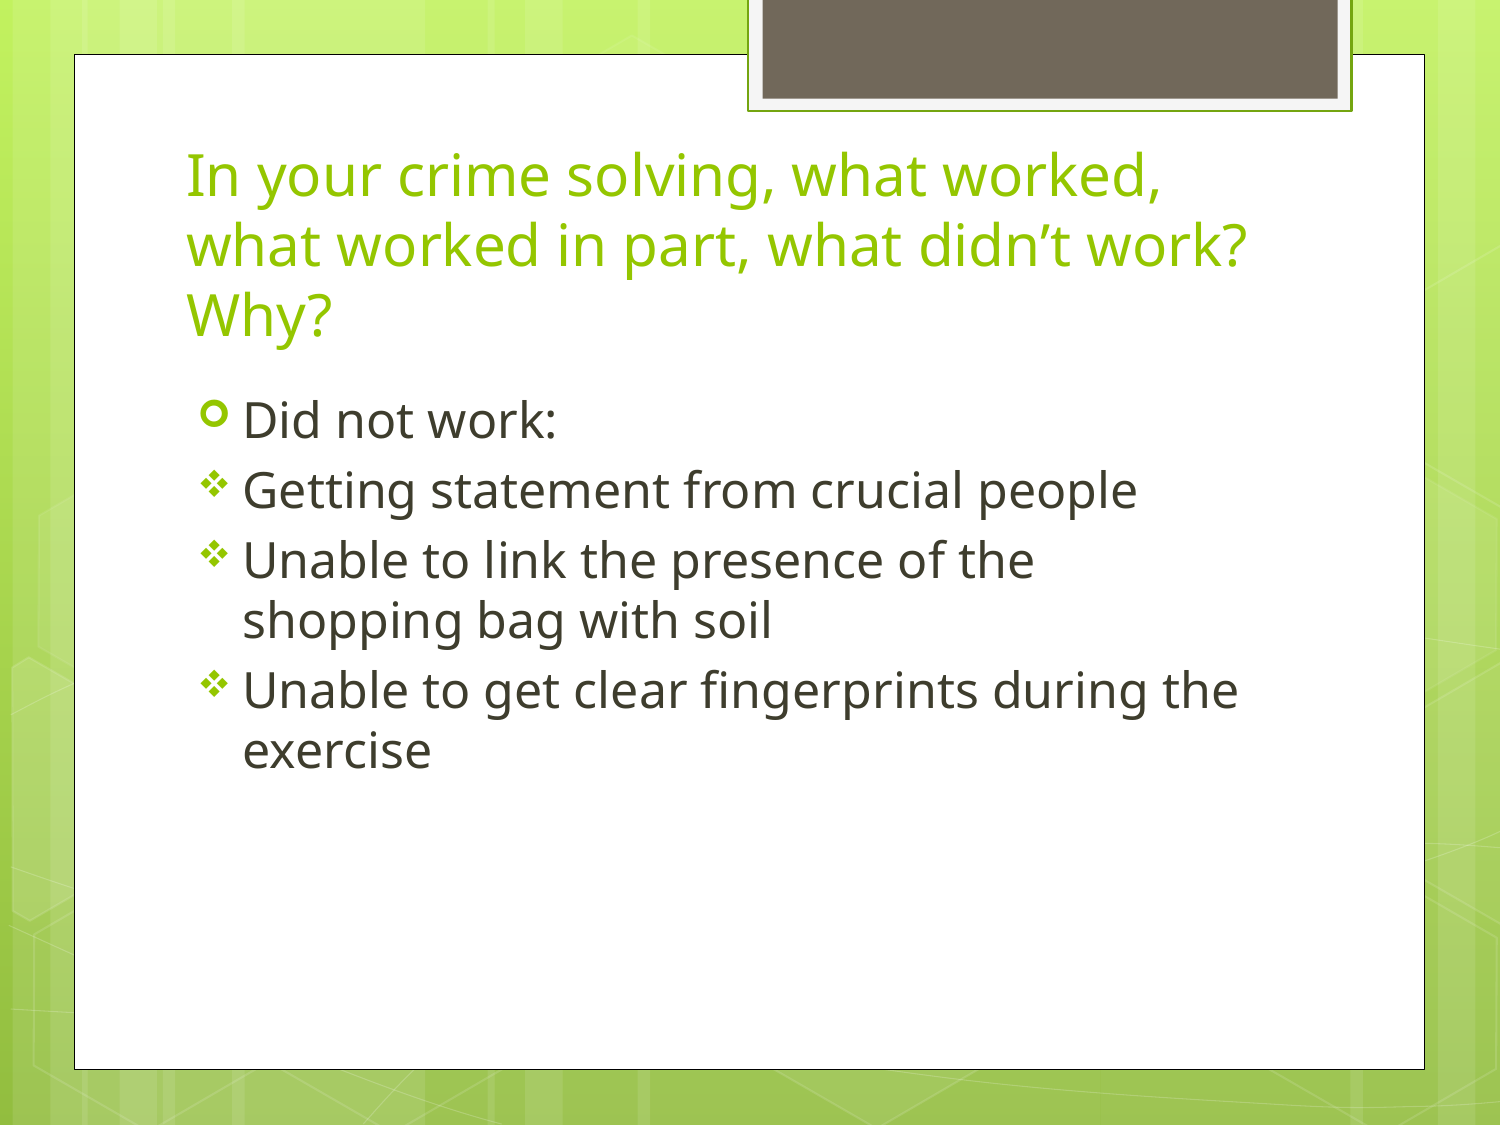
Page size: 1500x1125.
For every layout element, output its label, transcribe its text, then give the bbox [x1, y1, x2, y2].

title In your crime solving, what worked, what worked in part, what didn’t work? Why? [171, 168, 1324, 357]
list Did not work: Getting statement from crucial people Unable to link the presence of the shopping bag with soil Unable to get clear fingerprints during the exercise [171, 381, 1283, 957]
